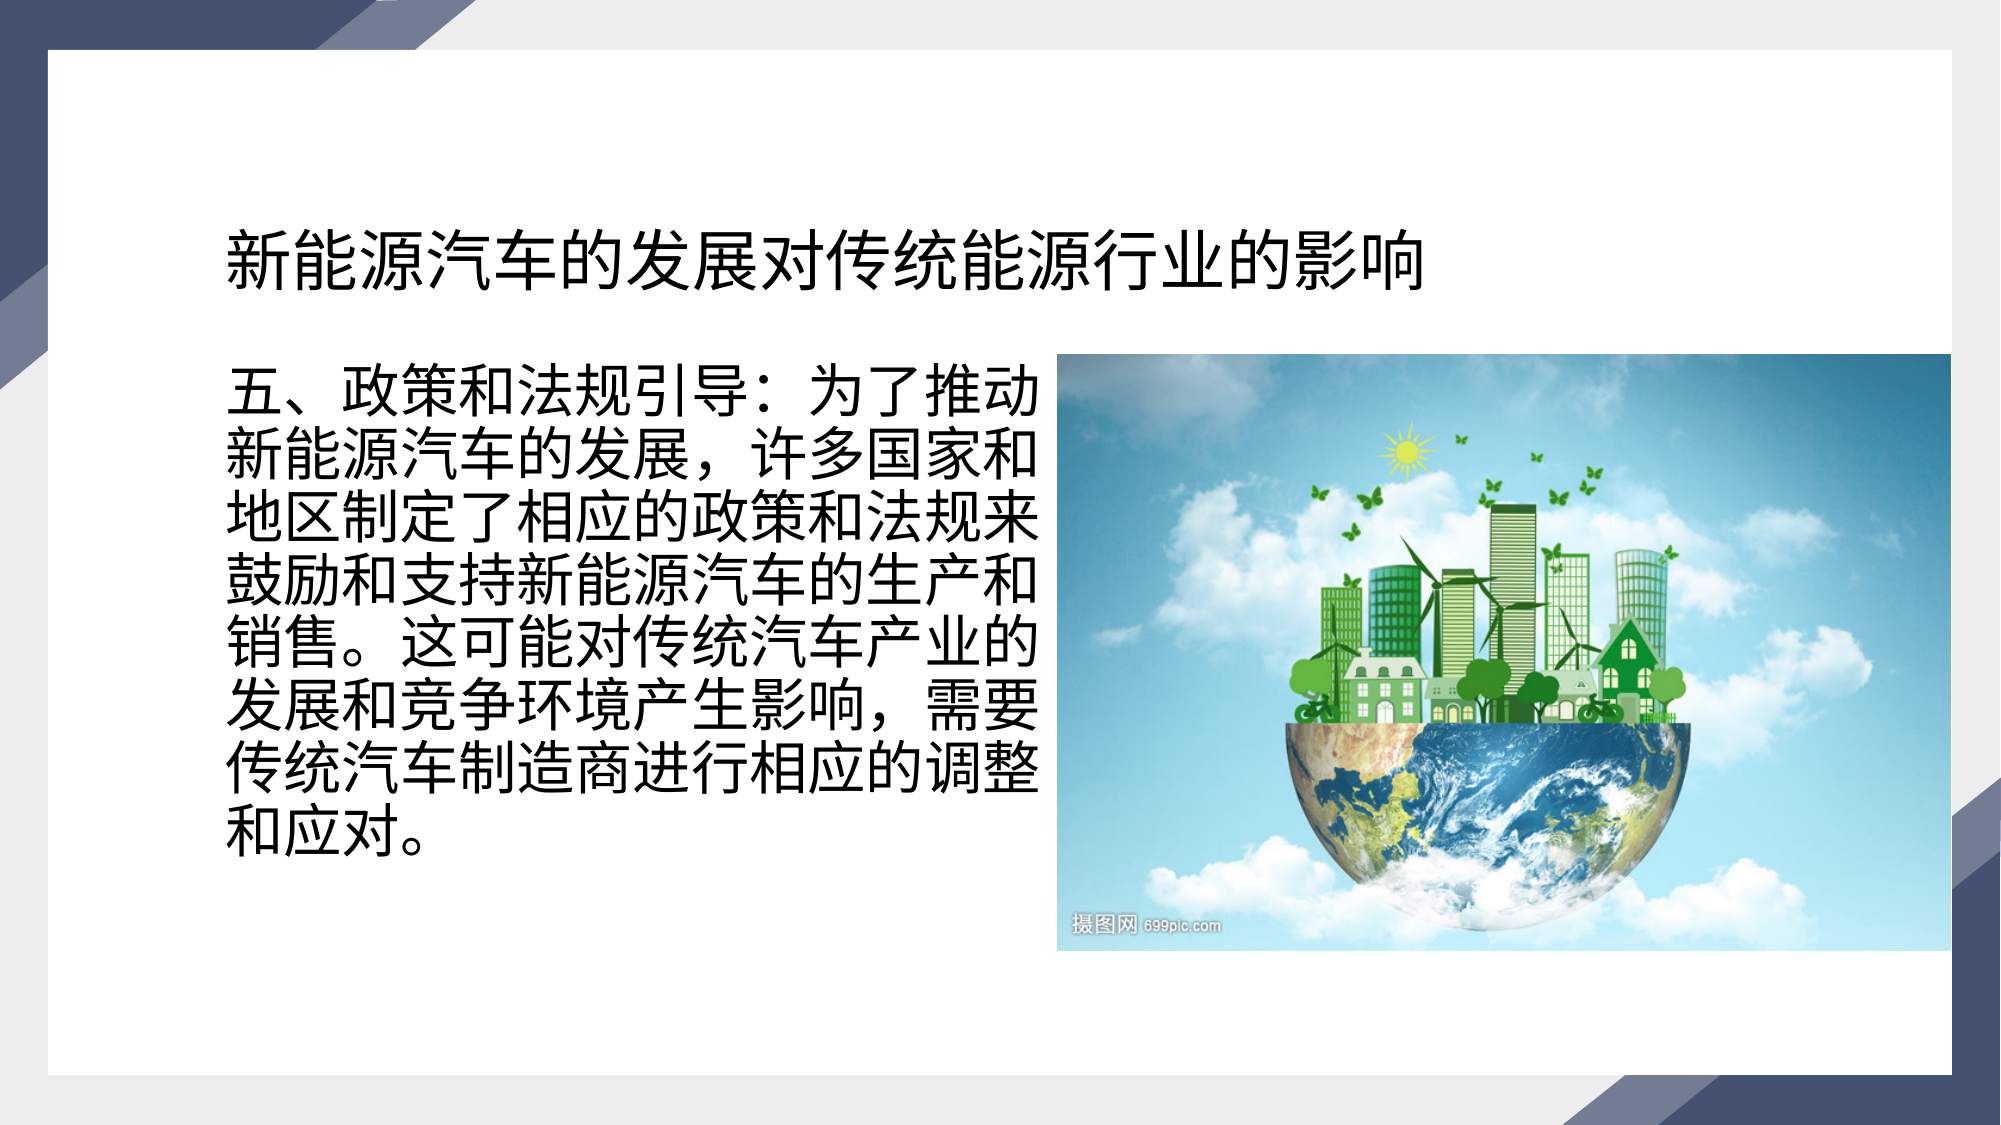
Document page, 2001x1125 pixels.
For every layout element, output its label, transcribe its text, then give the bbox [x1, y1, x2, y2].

picture [1057, 354, 1951, 951]
title 新能源汽车的发展对传统能源行业的影响 [210, 204, 1790, 324]
list 五、政策和法规引导：为了推动新能源汽车的发展，许多国家和地区制定了相应的政策和法规来鼓励和支持新能源汽车的生产和销售。这可能对传统汽车产业的发展和竞争环境产生影响，需要传统汽车制造商进行相应的调整和应对。 [210, 354, 1057, 921]
